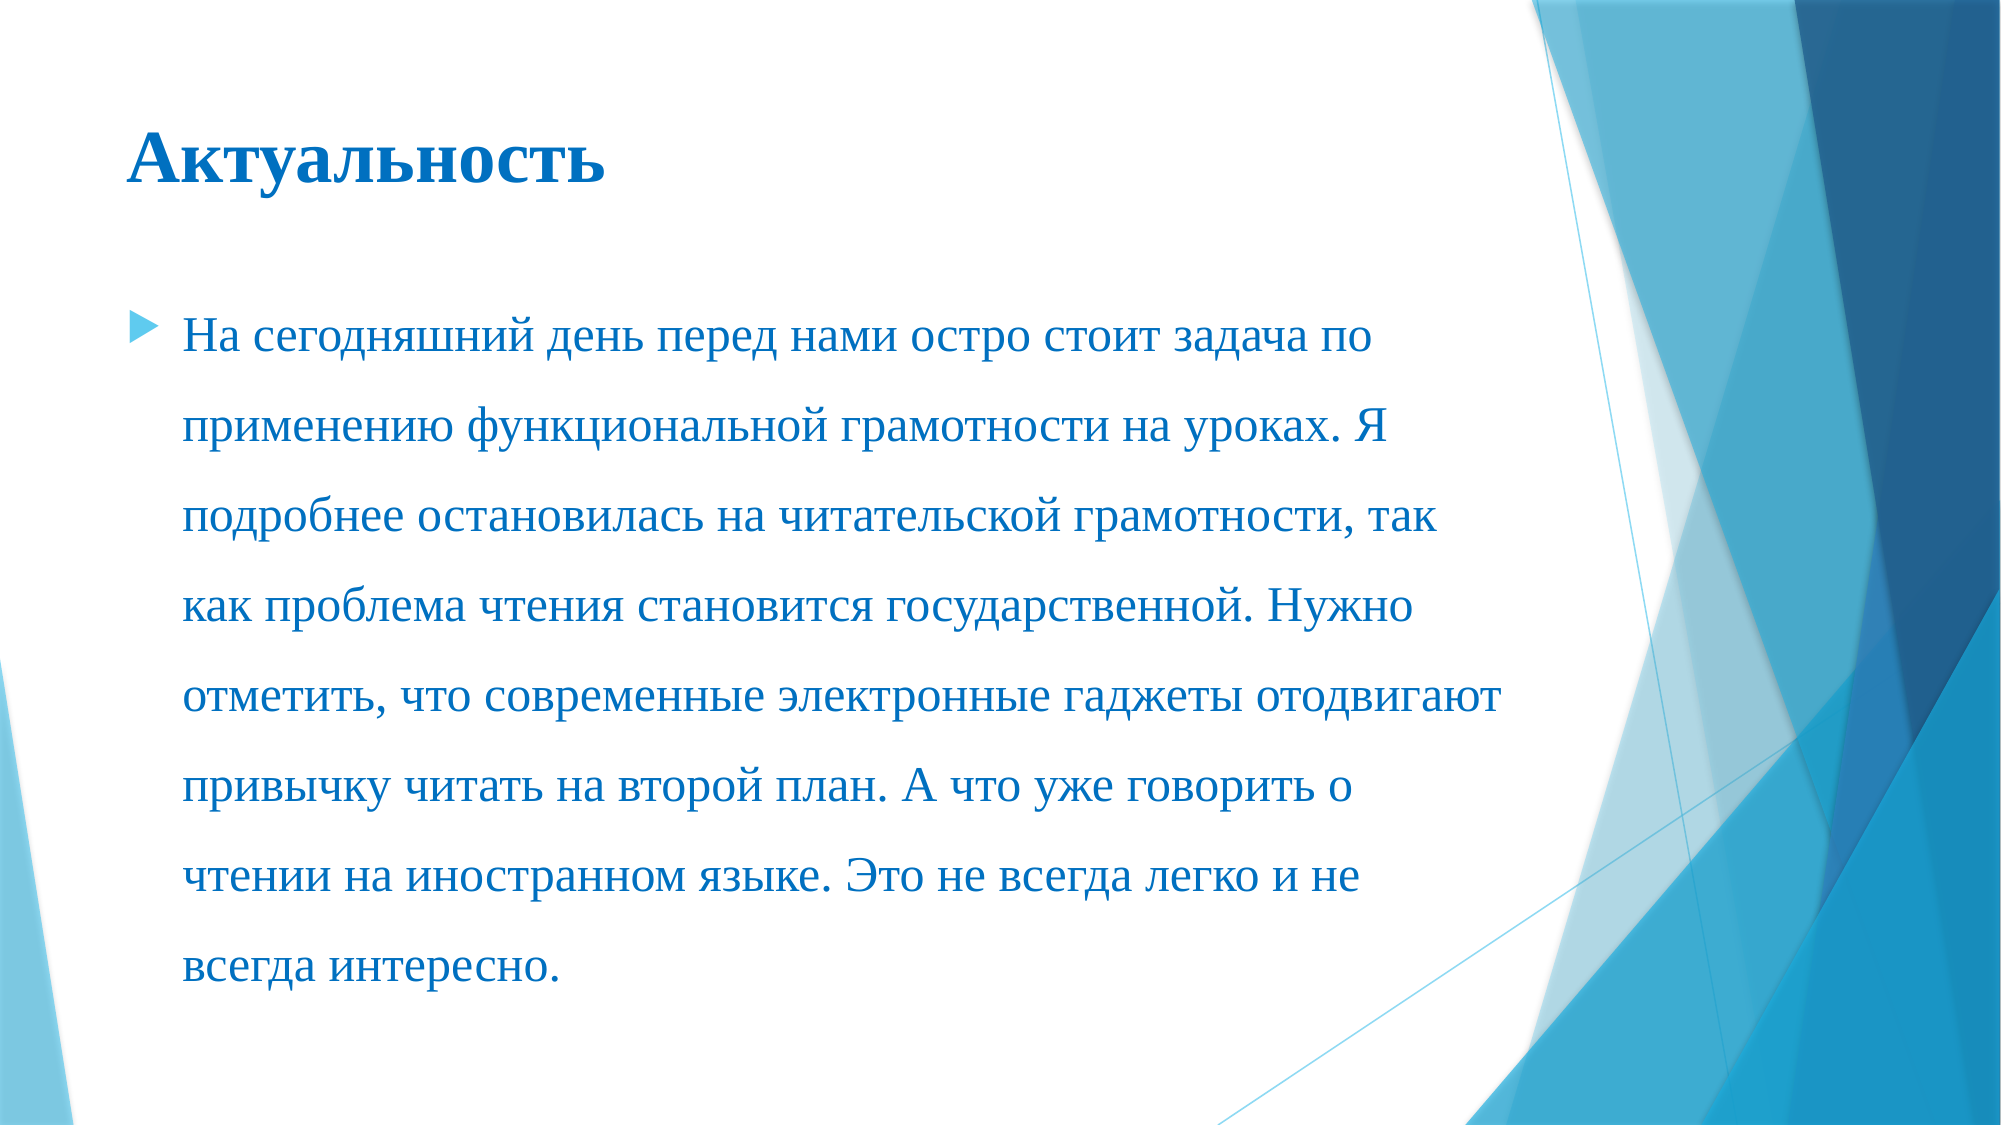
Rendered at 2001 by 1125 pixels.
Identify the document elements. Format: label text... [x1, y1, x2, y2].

list На сегодняшний день перед нами остро стоит задача по применению функциональной грамотности на уроках. Я подробнее остановилась на читательской грамотности, так как проблема чтения становится государственной. Нужно отметить, что современные электронные гаджеты отодвигают привычку читать на второй план. А что уже говорить о чтении на иностранном языке. Это не всегда легко и не всегда интересно. [111, 264, 1522, 991]
title Актуальность [111, 99, 1522, 264]
